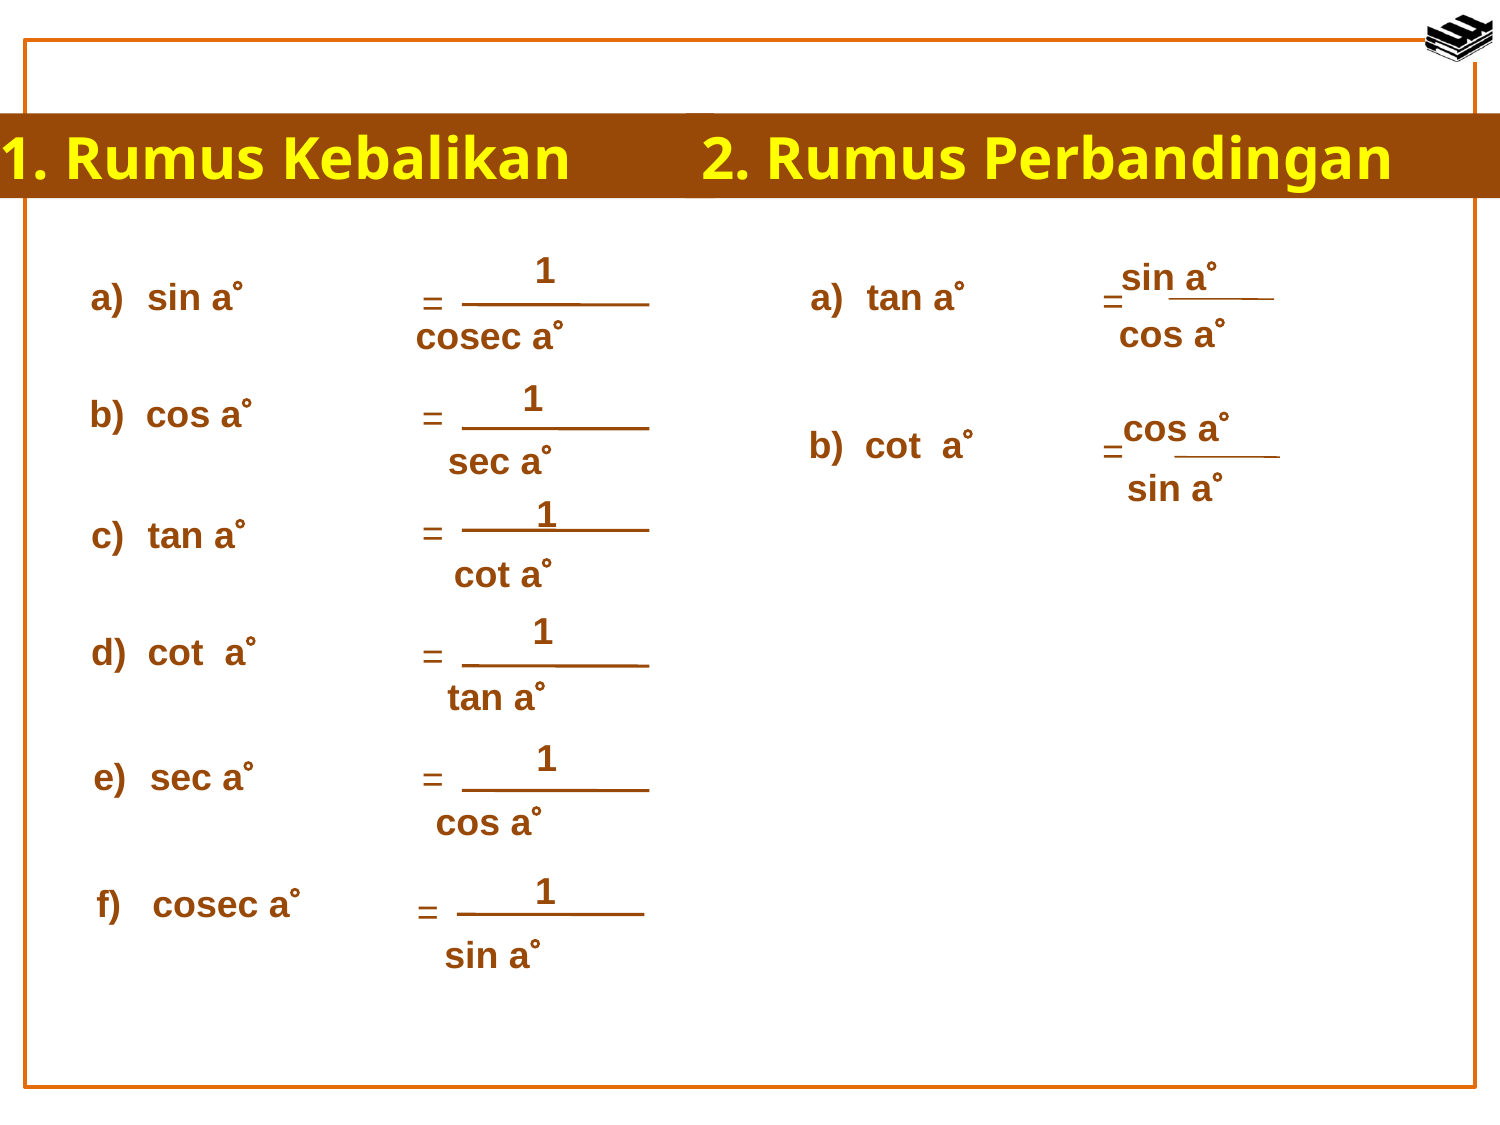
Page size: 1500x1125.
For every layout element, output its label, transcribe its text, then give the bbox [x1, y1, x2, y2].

text_box 1. Rumus Kebalikan [0, 113, 686, 199]
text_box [128, 482, 650, 598]
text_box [130, 726, 650, 852]
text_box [126, 366, 650, 482]
text_box 2. Rumus Perbandingan [686, 113, 1500, 199]
picture [1425, 11, 1493, 62]
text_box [128, 237, 650, 366]
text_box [128, 599, 650, 726]
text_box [845, 396, 1304, 518]
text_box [847, 245, 1300, 364]
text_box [133, 859, 645, 985]
